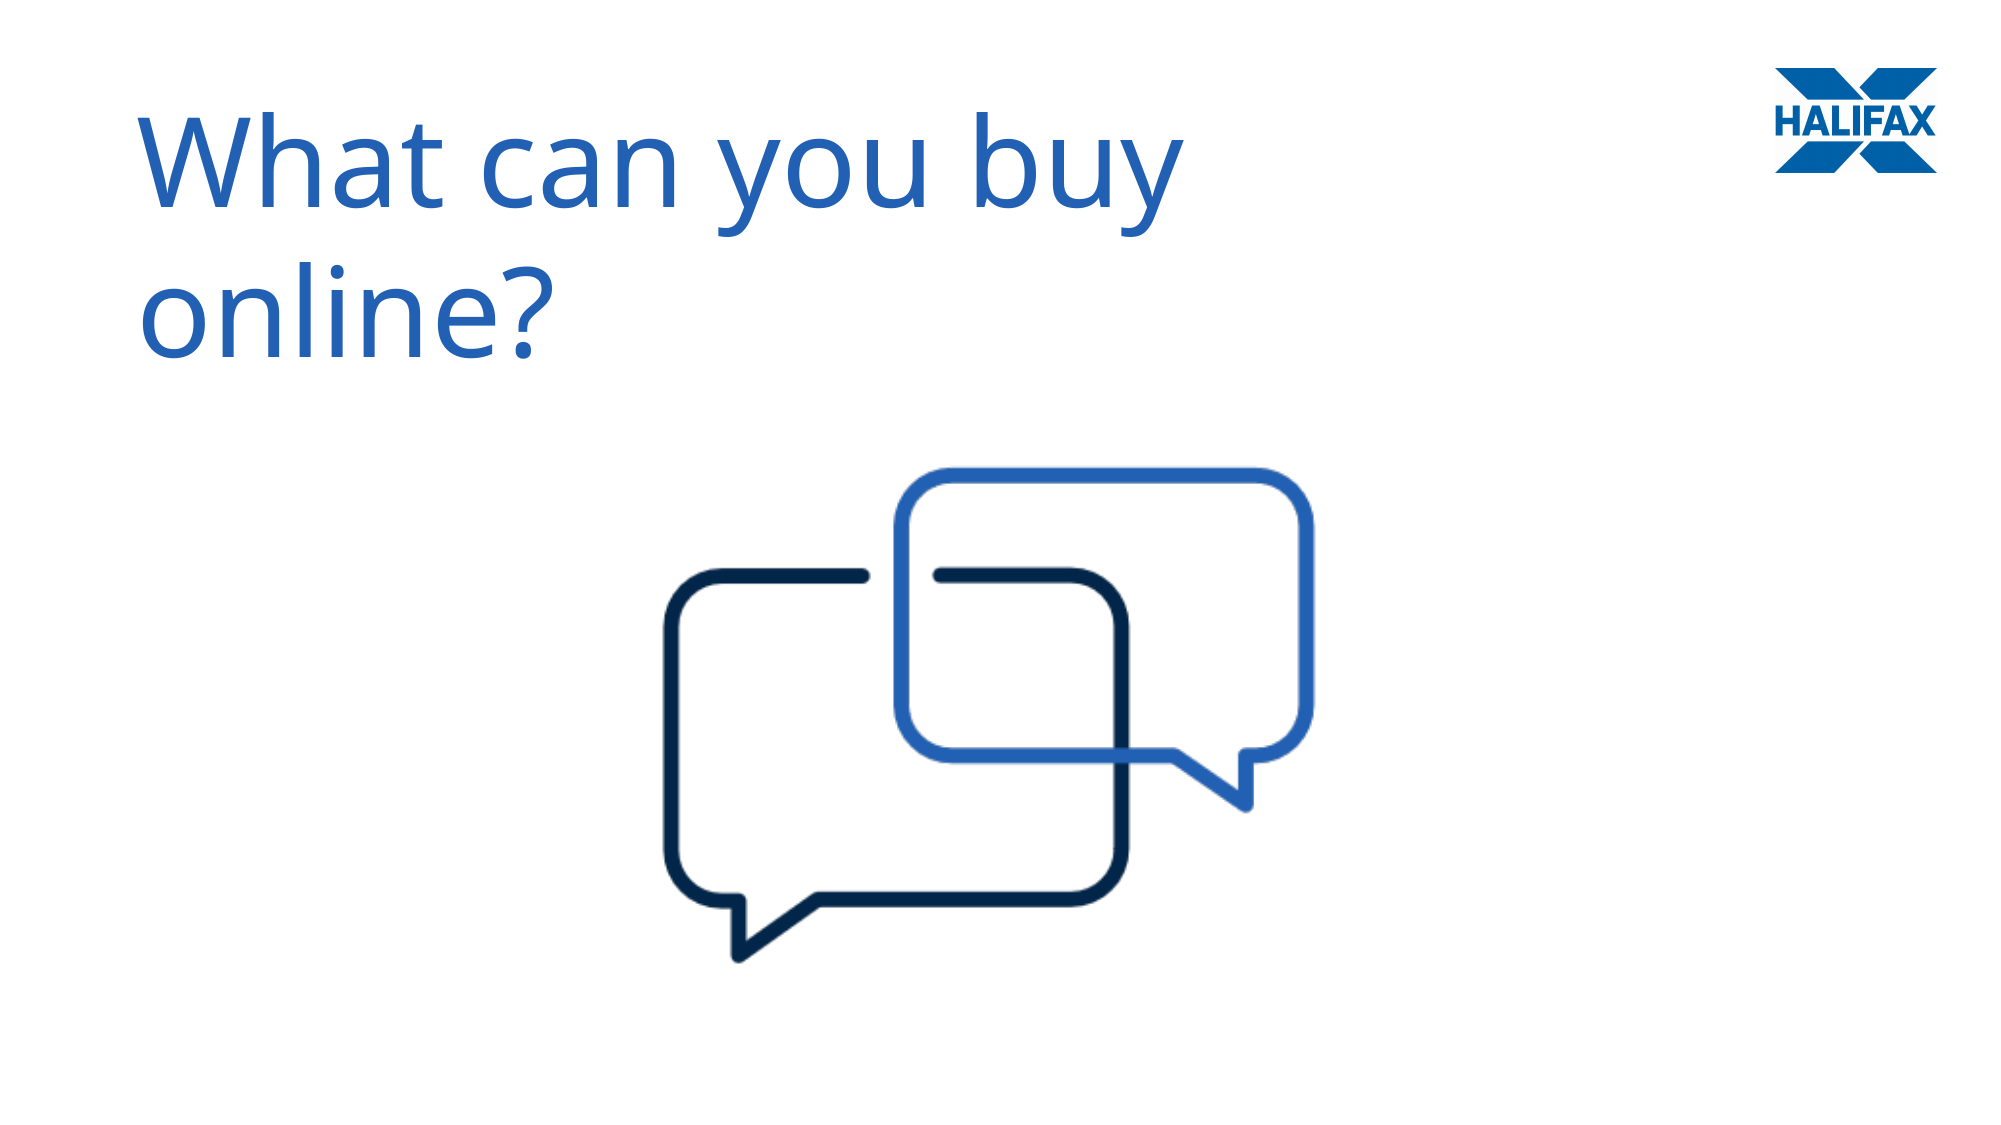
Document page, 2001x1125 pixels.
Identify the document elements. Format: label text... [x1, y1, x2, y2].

picture [1775, 68, 1937, 173]
list What can you buy online? [121, 75, 1579, 221]
picture [564, 286, 1436, 1125]
